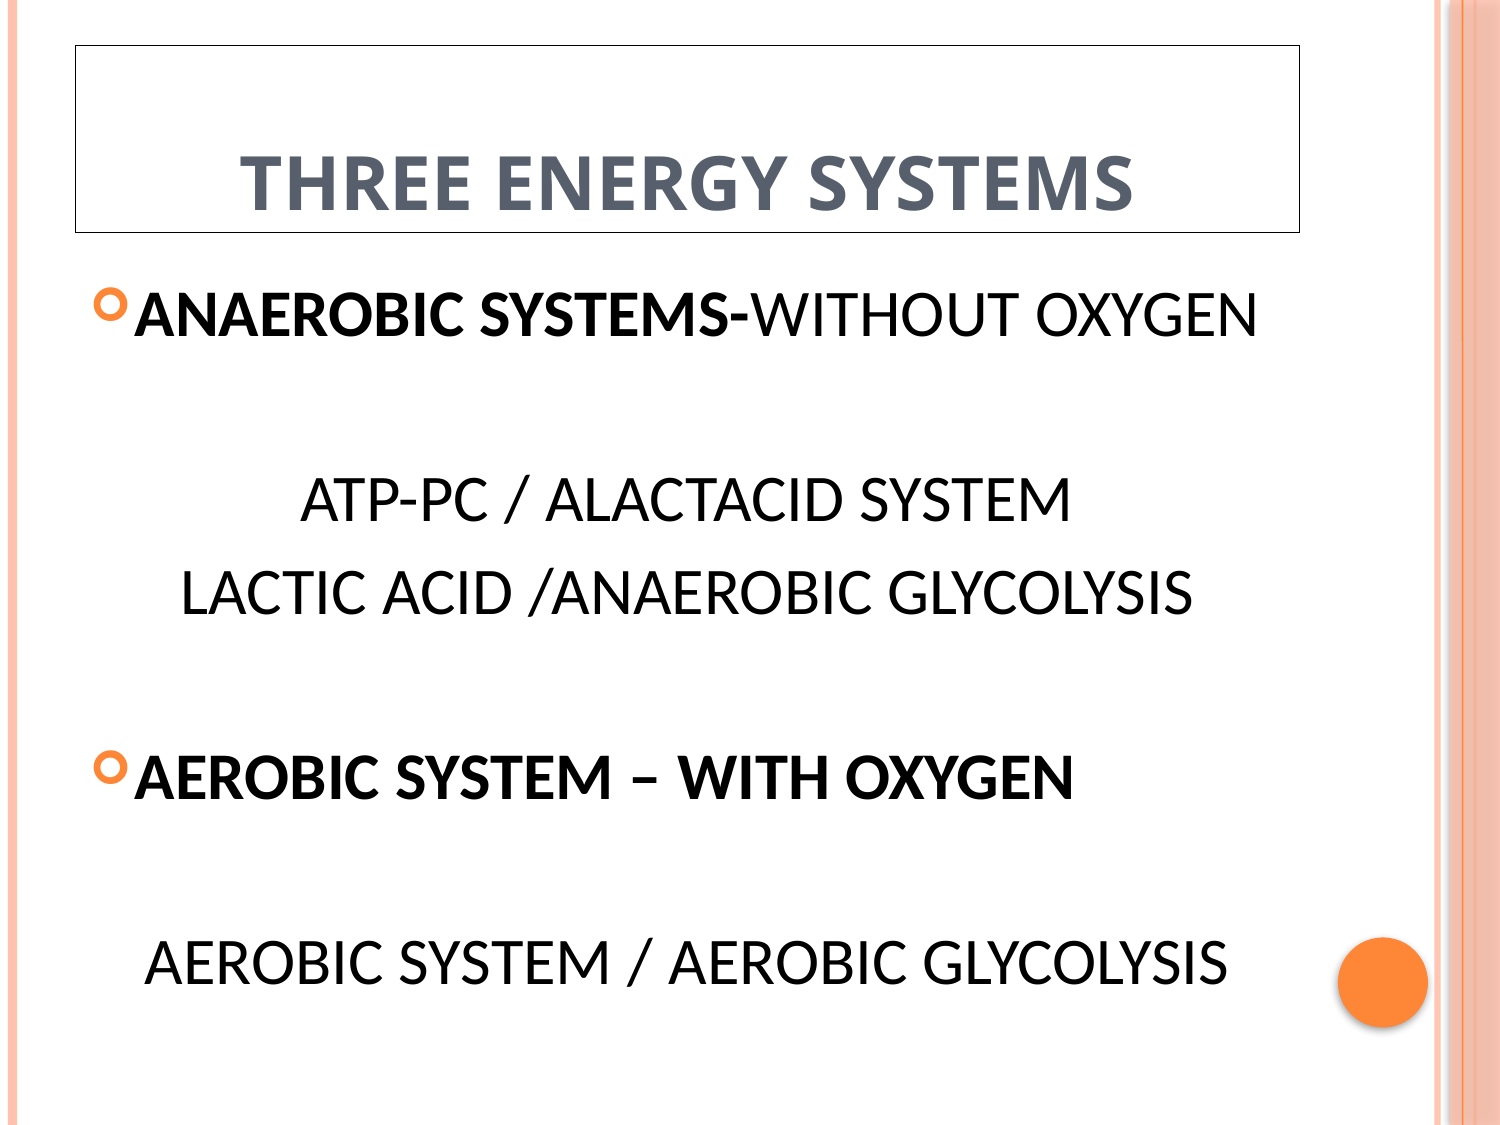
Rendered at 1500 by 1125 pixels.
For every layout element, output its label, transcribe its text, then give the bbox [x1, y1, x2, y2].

list ANAEROBIC SYSTEMS-WITHOUT OXYGEN ATP-PC / ALACTACID SYSTEM LACTIC ACID /ANAEROBIC GLYCOLYSIS AEROBIC SYSTEM – WITH OXYGEN AEROBIC SYSTEM / AEROBIC GLYCOLYSIS [75, 262, 1300, 1062]
title THREE ENERGY SYSTEMS [75, 45, 1300, 233]
